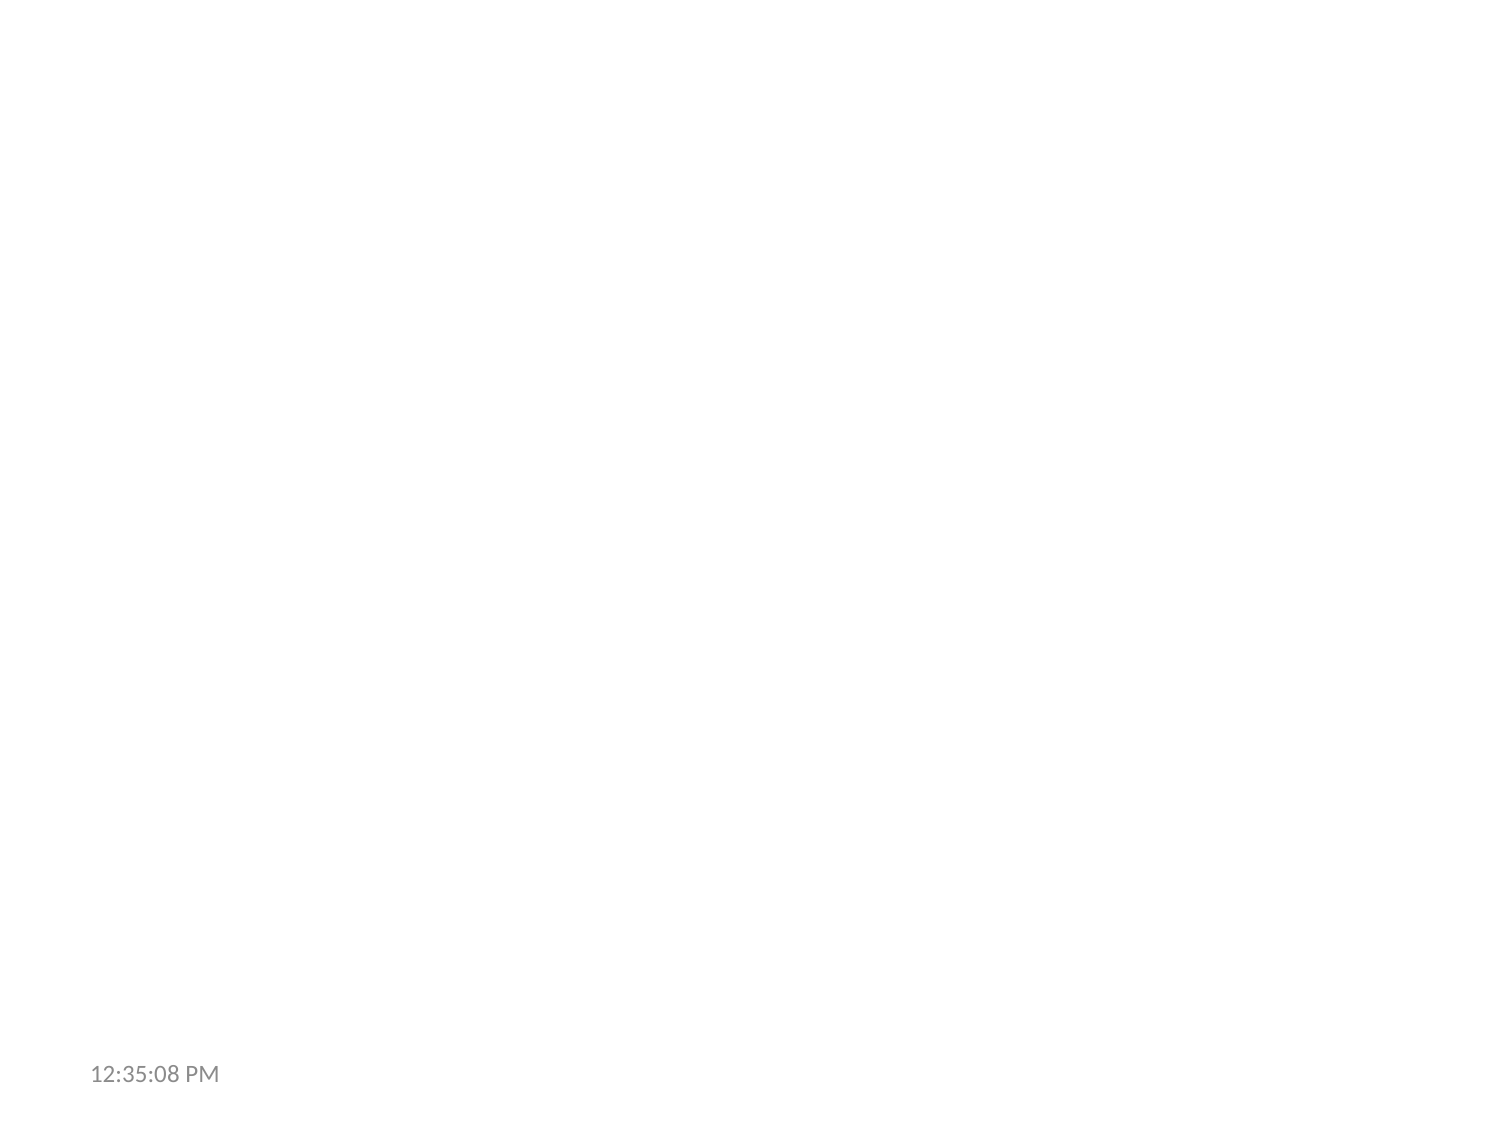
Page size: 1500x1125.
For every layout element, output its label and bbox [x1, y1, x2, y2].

slide_number [75, 1042, 425, 1103]
